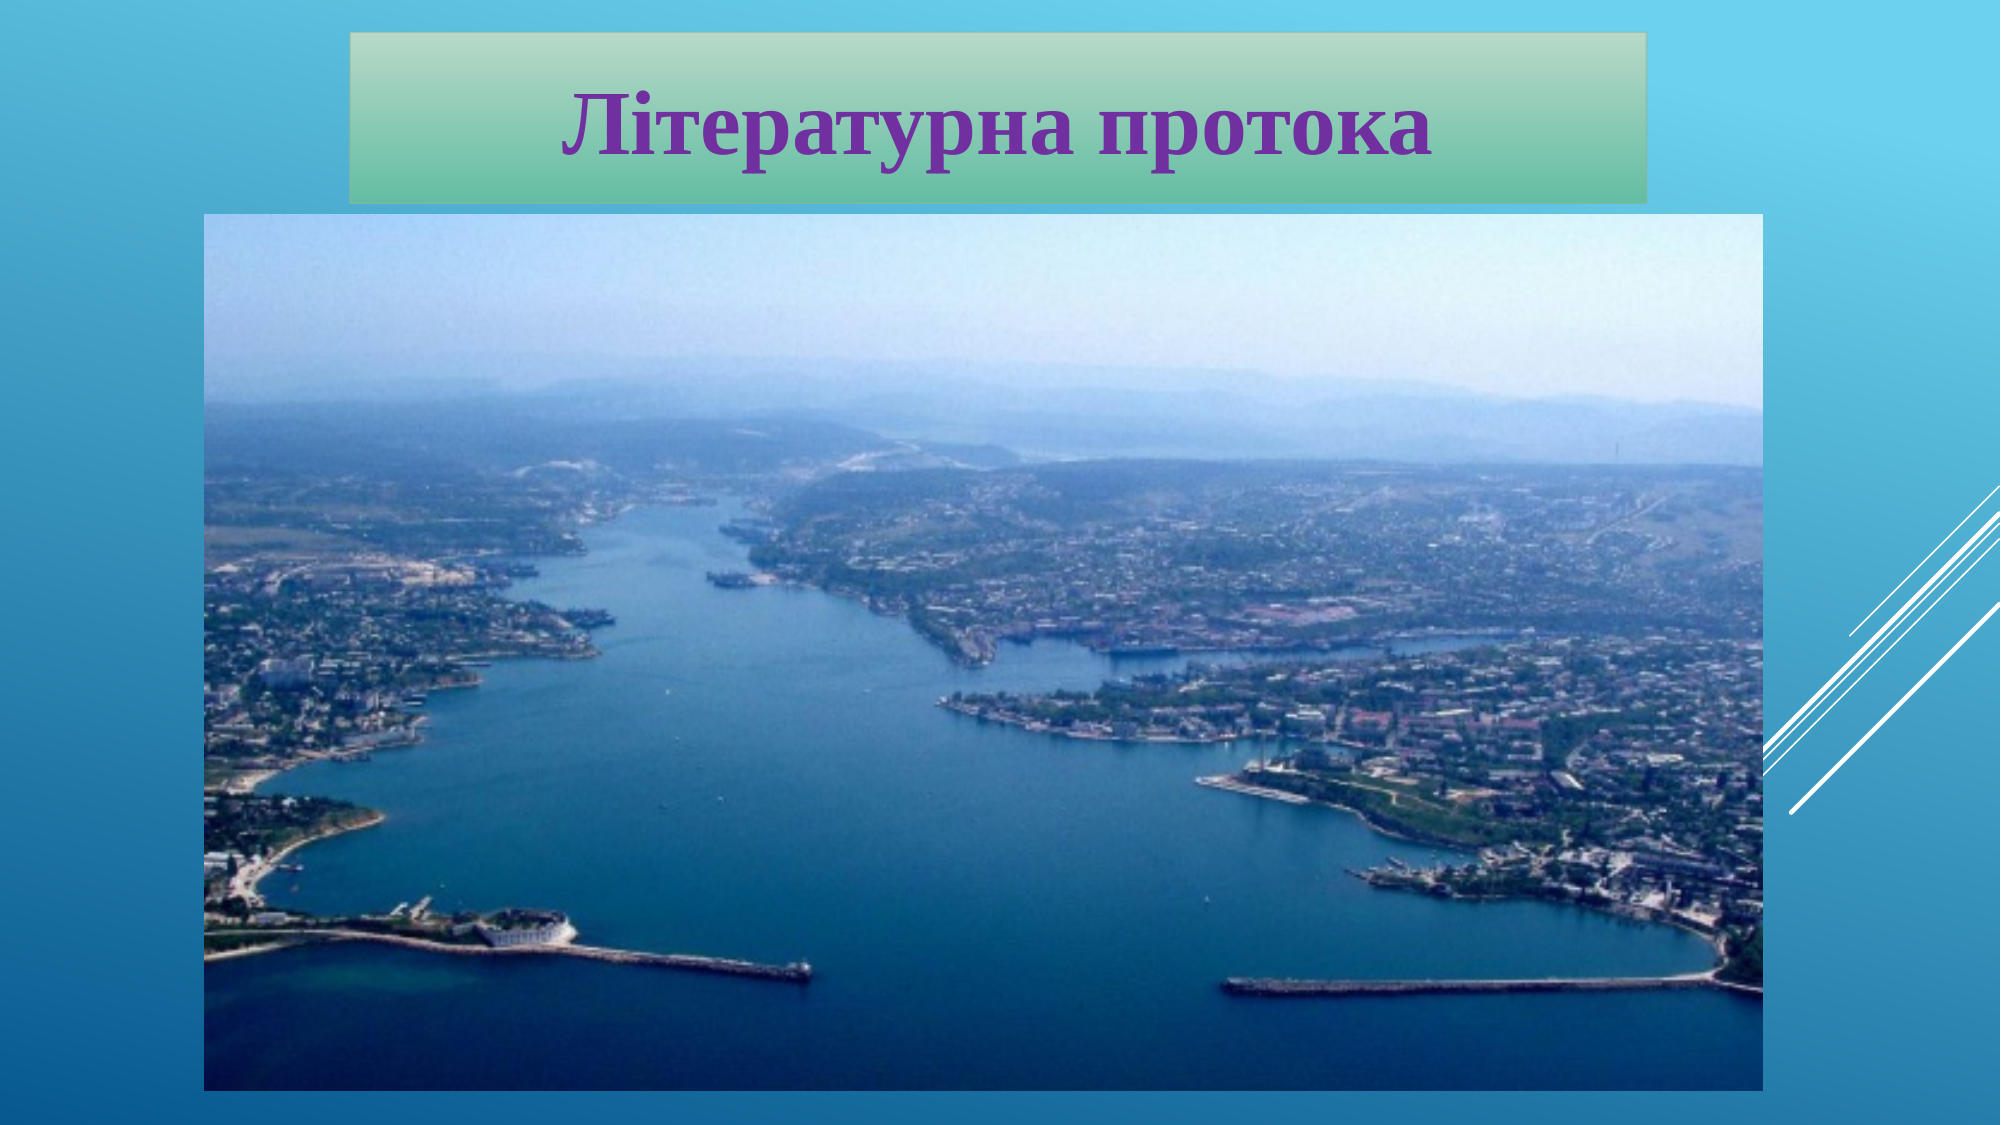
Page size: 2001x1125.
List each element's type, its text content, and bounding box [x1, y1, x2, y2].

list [204, 214, 1764, 1091]
text_box Літературна протока [349, 32, 1647, 204]
